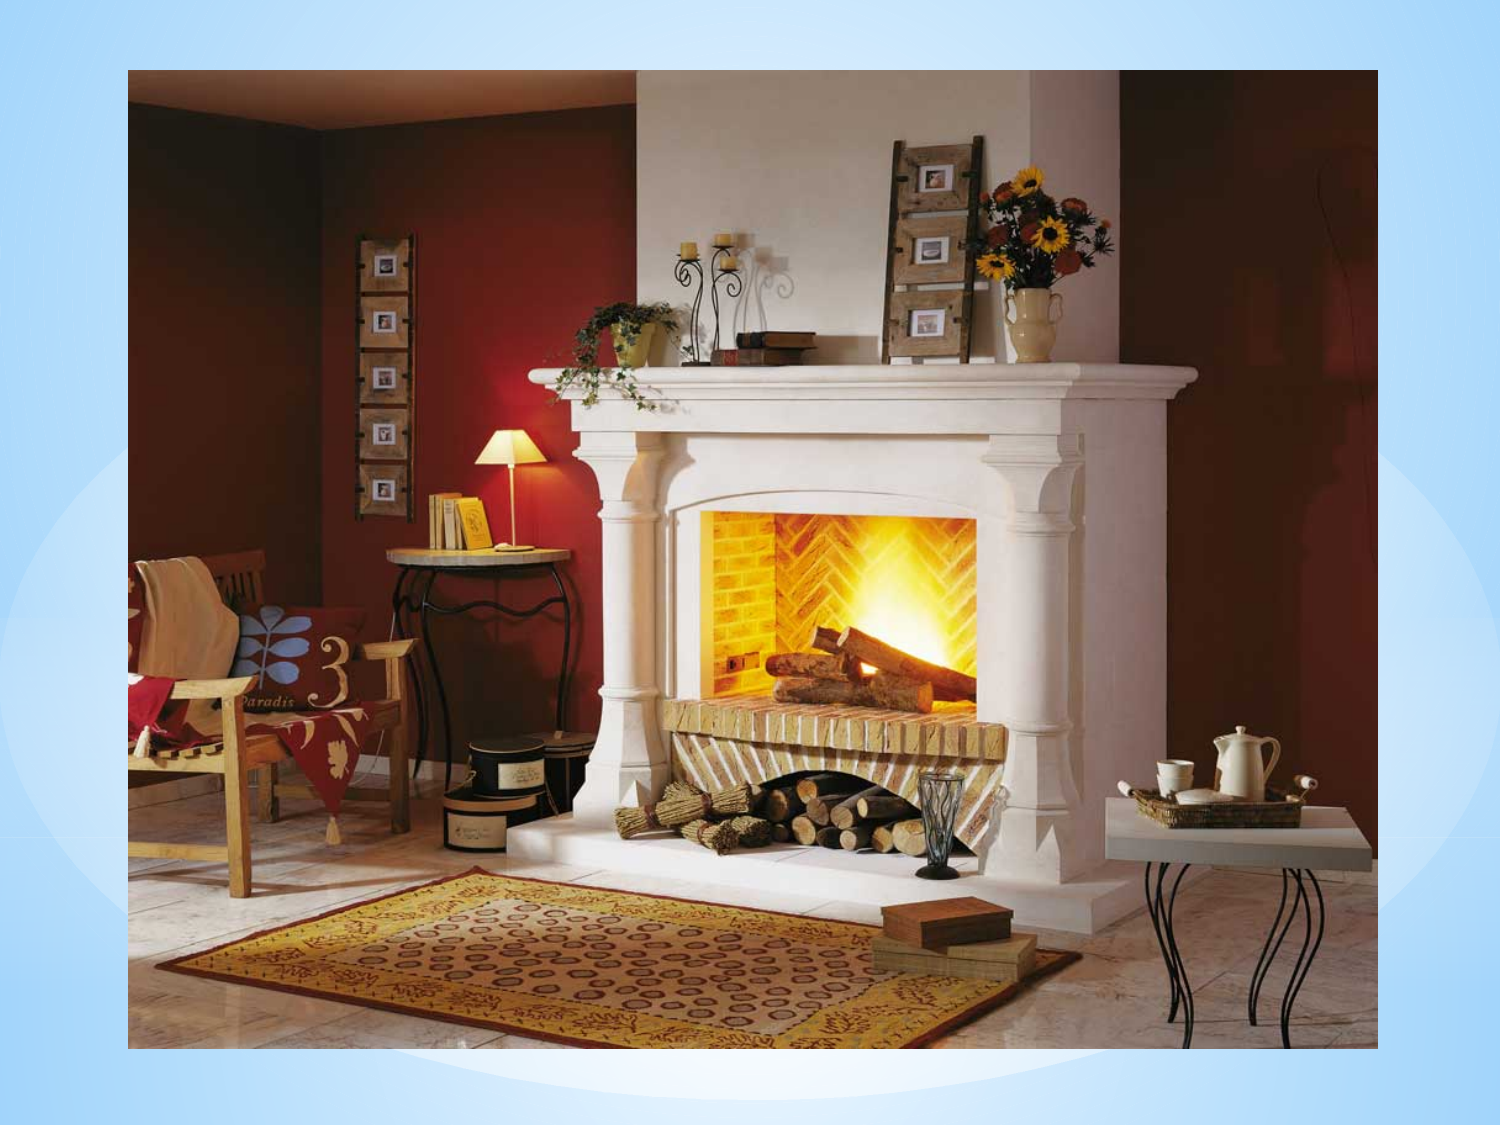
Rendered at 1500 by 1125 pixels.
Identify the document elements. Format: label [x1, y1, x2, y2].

picture [128, 70, 1378, 1050]
